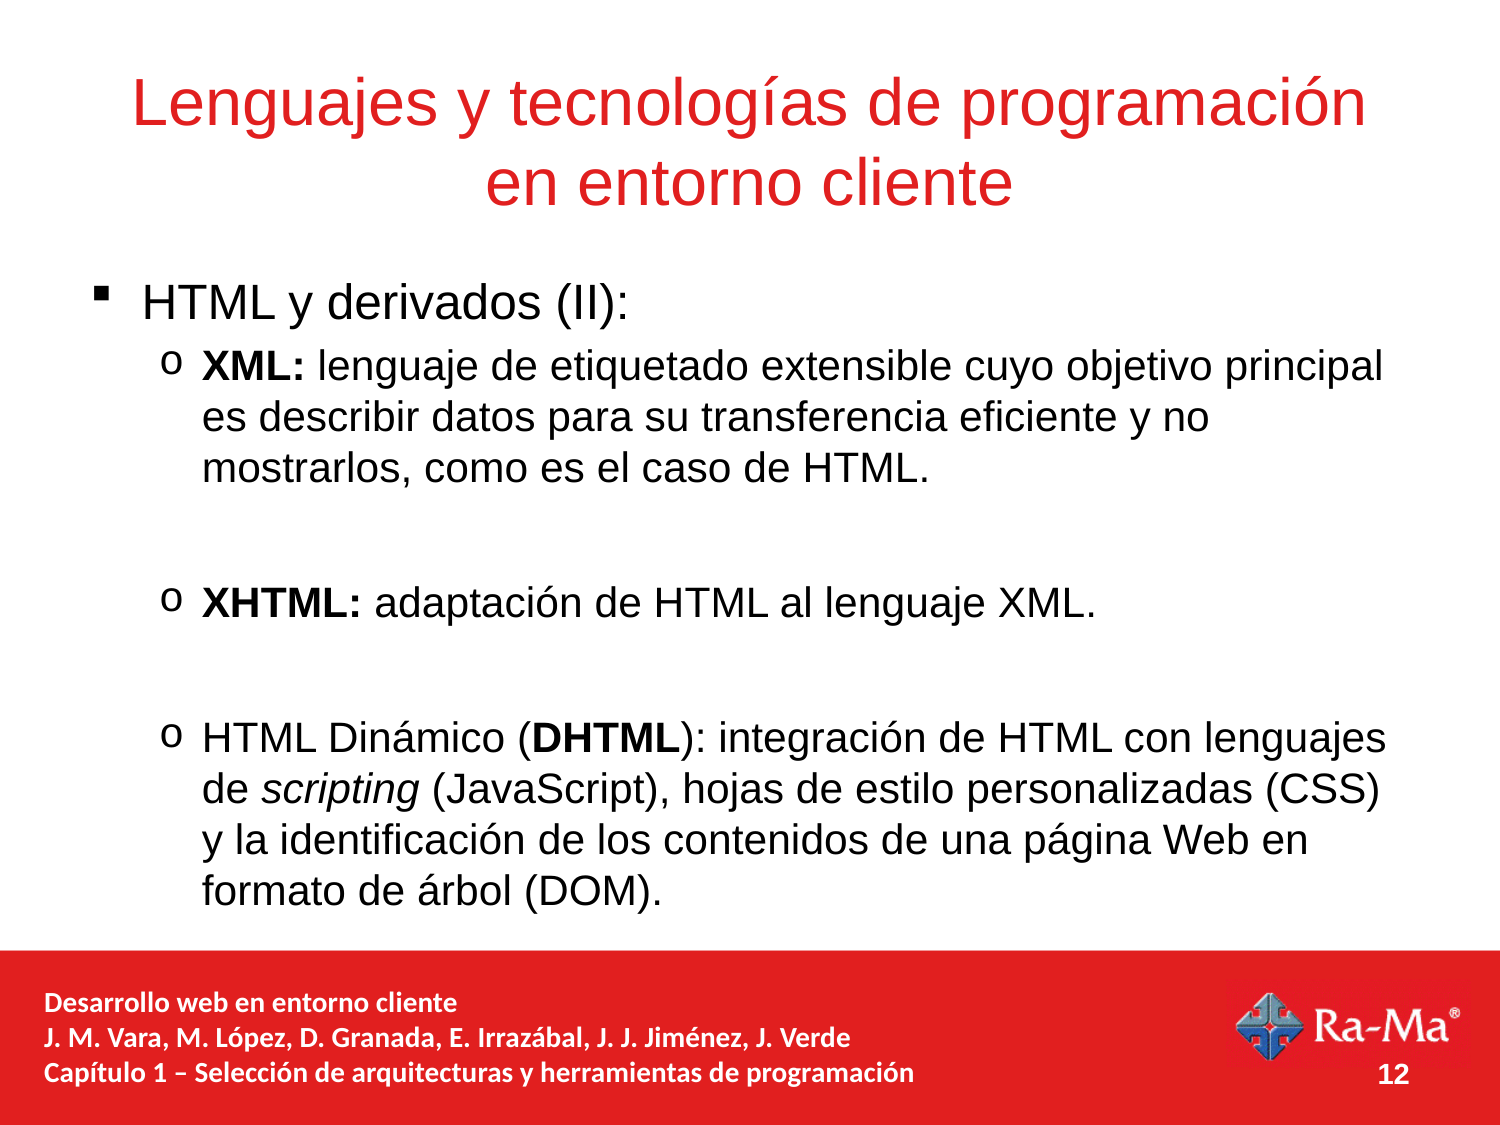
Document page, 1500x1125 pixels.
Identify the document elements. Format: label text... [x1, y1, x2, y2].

title Lenguajes y tecnologías de programación en entorno cliente [75, 45, 1425, 233]
slide_number 12 [1074, 1042, 1425, 1103]
picture [0, 0, 1500, 1125]
list HTML y derivados (II): XML: lenguaje de etiquetado extensible cuyo objetivo principal es describir datos para su transferencia eficiente y no mostrarlos, como es el caso de HTML. XHTML: adaptación de HTML al lenguaje XML. HTML Dinámico (DHTML): integración de HTML con lenguajes de scripting (JavaScript), hojas de estilo personalizadas (CSS) y la identificación de los contenidos de una página Web en formato de árbol (DOM). [75, 262, 1425, 929]
footer Desarrollo web en entorno cliente J. M. Vara, M. López, D. Granada, E. Irrazábal, J. J. Jiménez, J. Verde Capítulo 1 – Selección de arquitecturas y herramientas de programación [29, 975, 1058, 1094]
